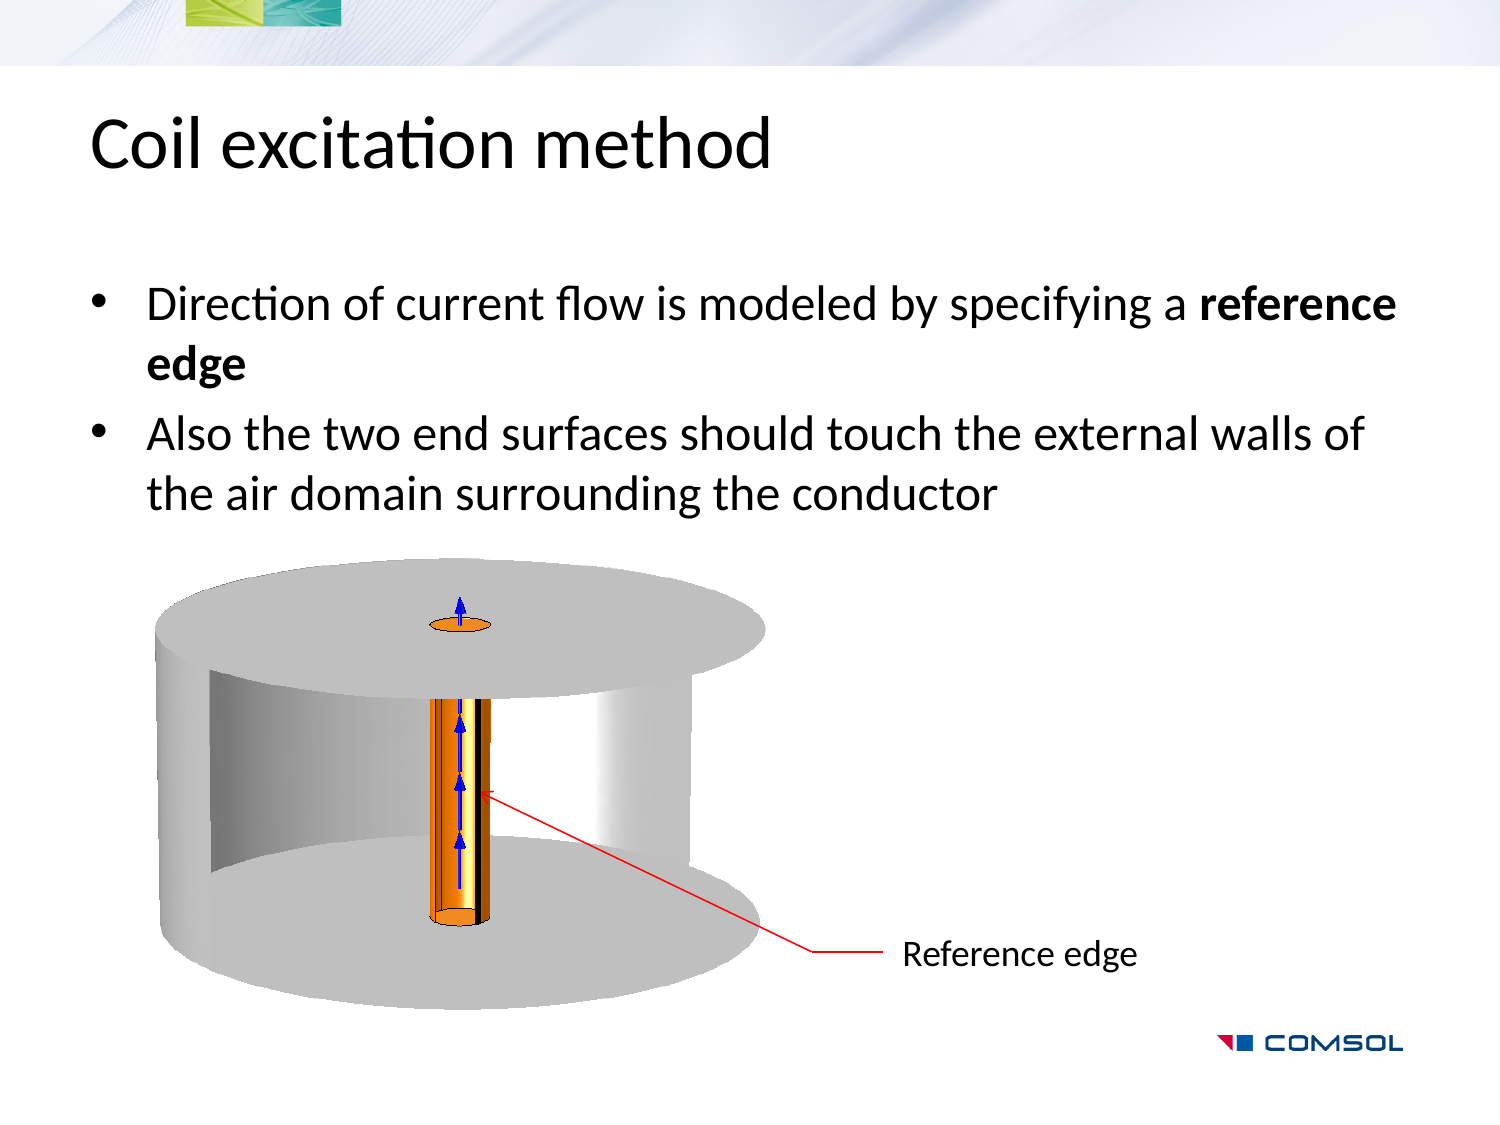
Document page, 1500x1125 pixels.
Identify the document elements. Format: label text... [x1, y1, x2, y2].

picture [0, 0, 1500, 1125]
list Direction of current flow is modeled by specifying a reference edge Also the two end surfaces should touch the external walls of the air domain surrounding the conductor [75, 262, 1425, 1005]
title Coil excitation method [75, 45, 1425, 233]
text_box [147, 552, 1176, 1024]
